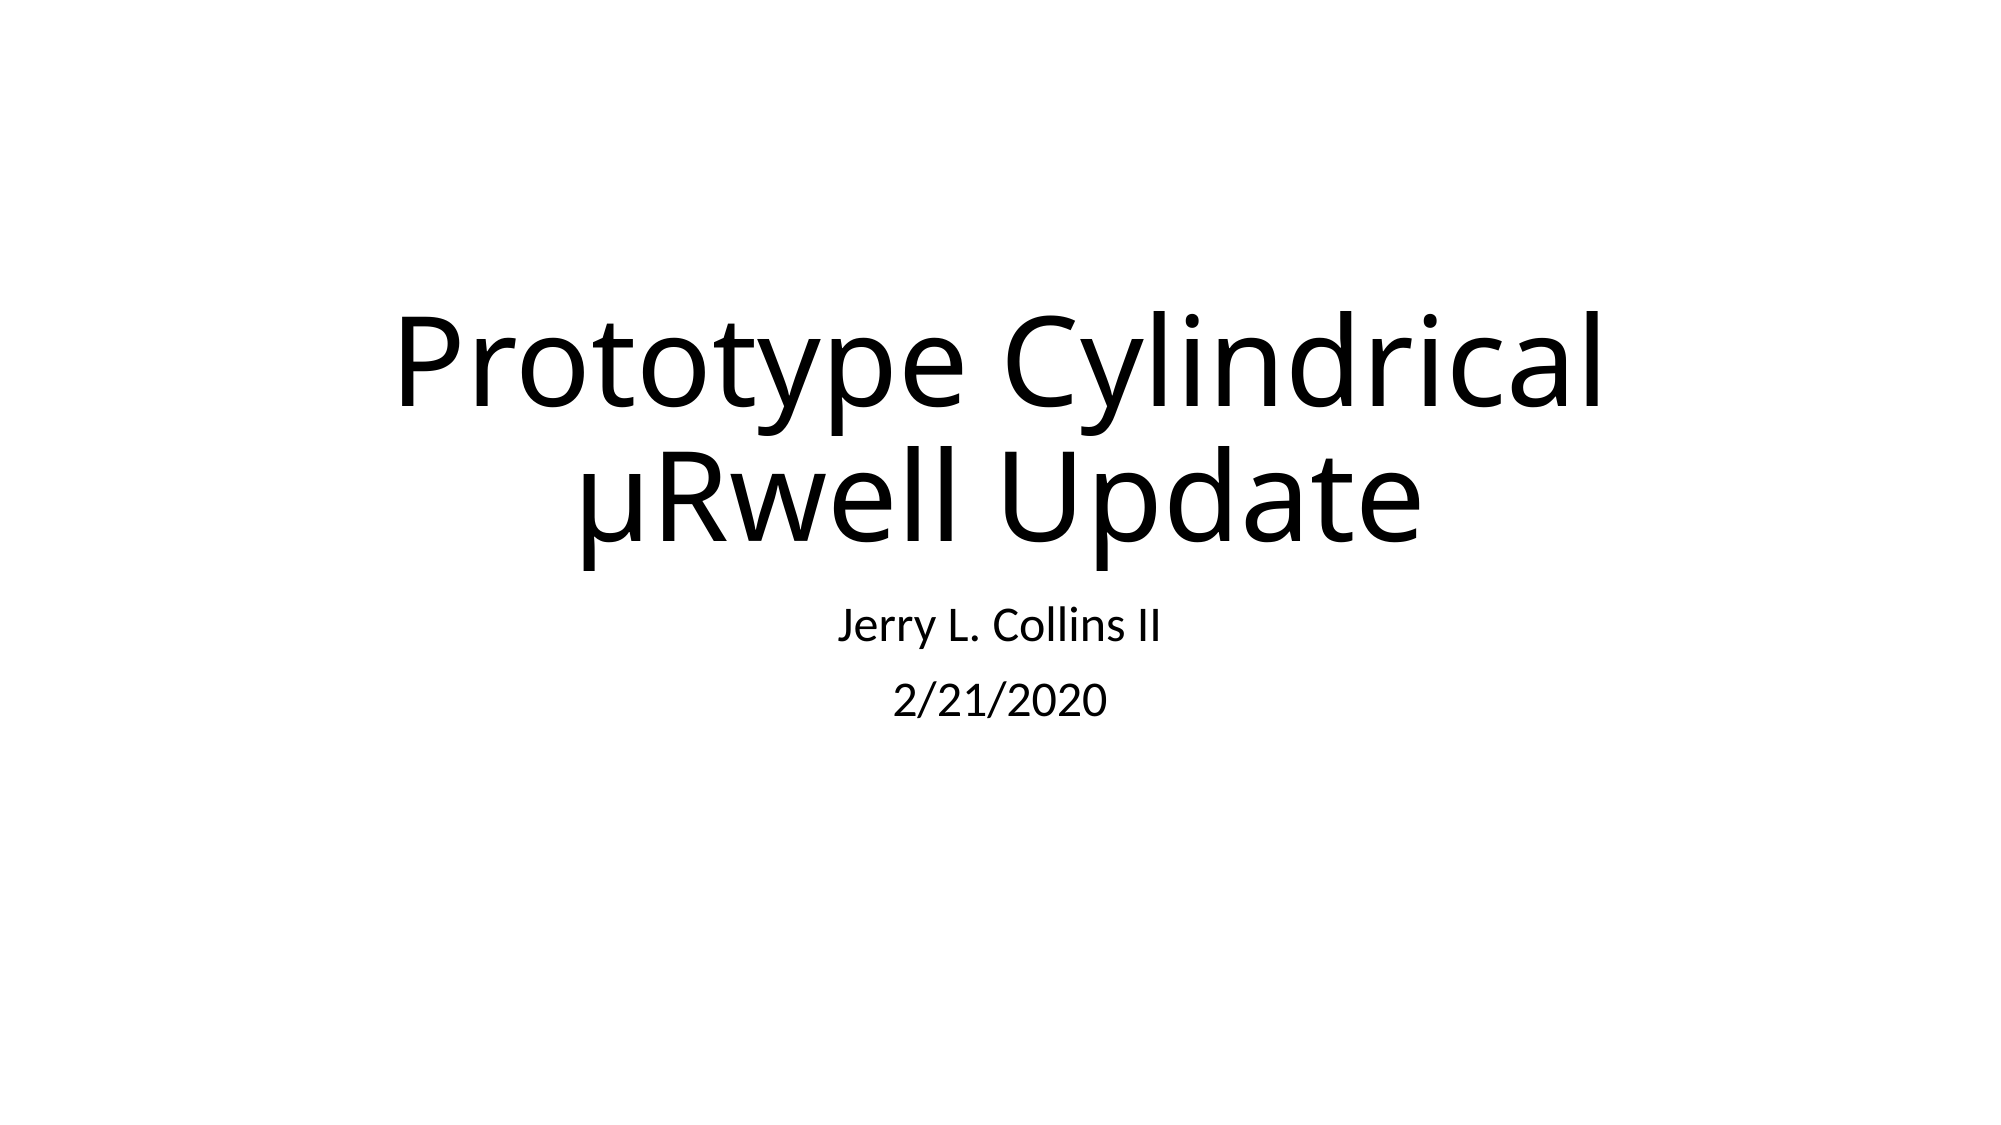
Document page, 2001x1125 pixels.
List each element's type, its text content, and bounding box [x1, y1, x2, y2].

title Prototype Cylindrical µRwell Update [249, 184, 1750, 576]
subtitle Jerry L. Collins II 2/21/2020 [249, 590, 1750, 863]
